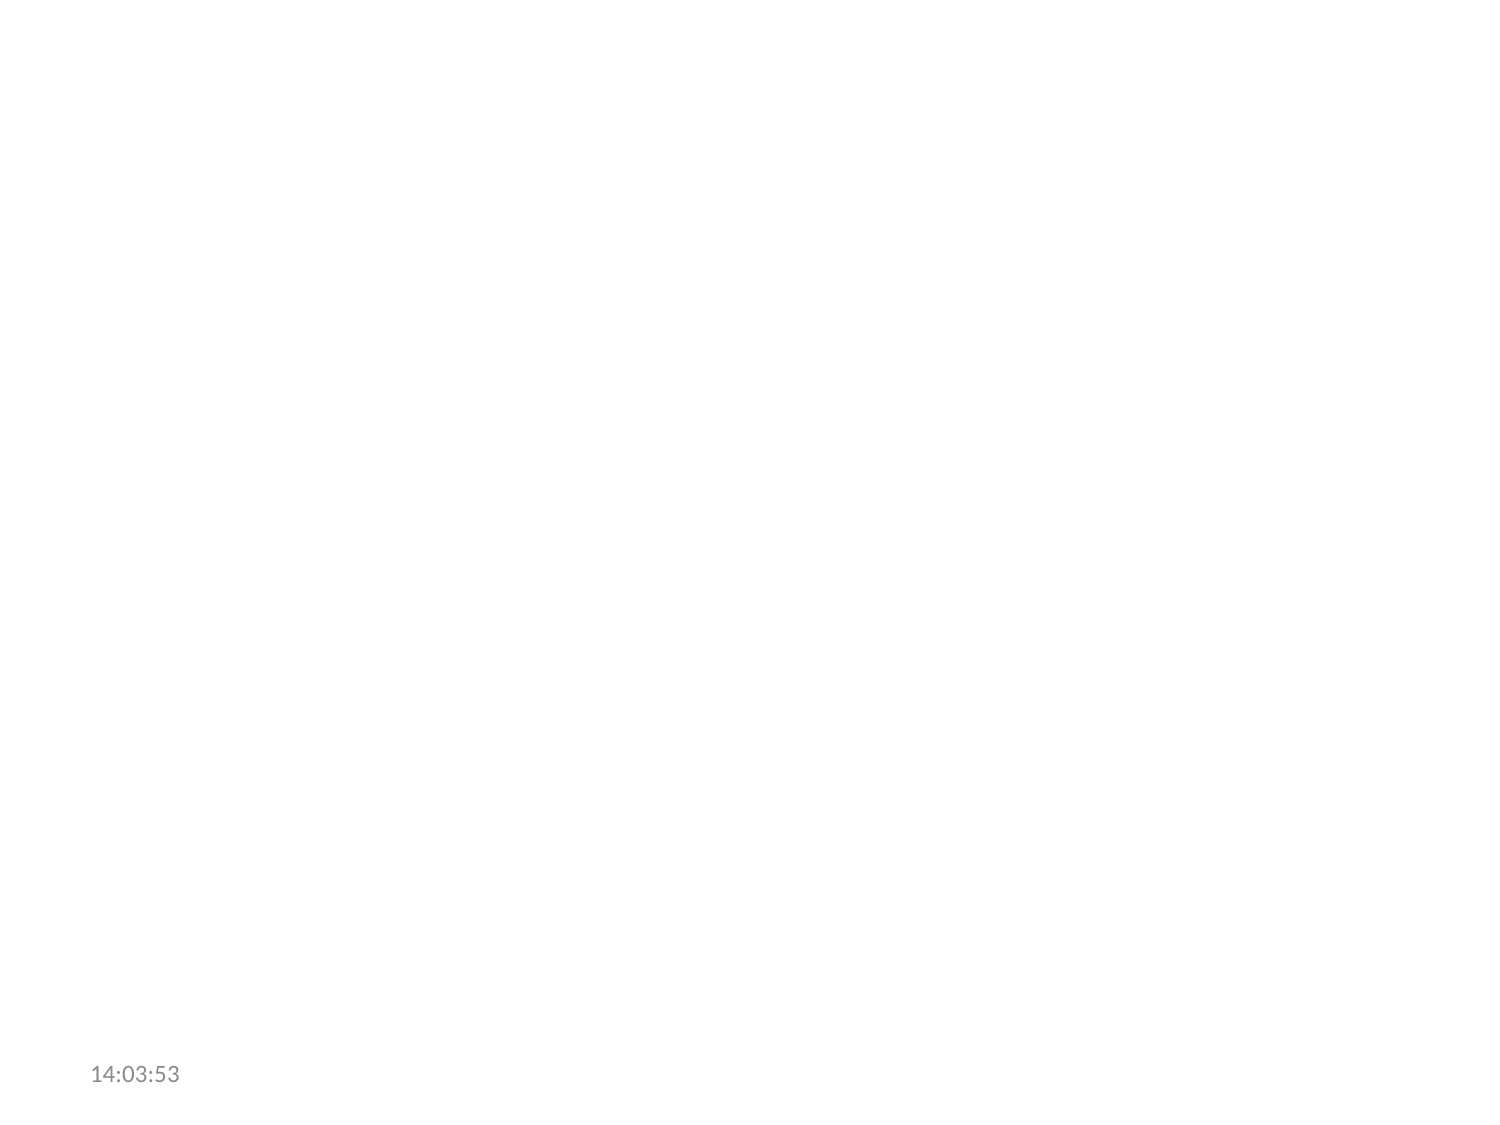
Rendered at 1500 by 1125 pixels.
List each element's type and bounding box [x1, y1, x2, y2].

slide_number [75, 1042, 425, 1103]
